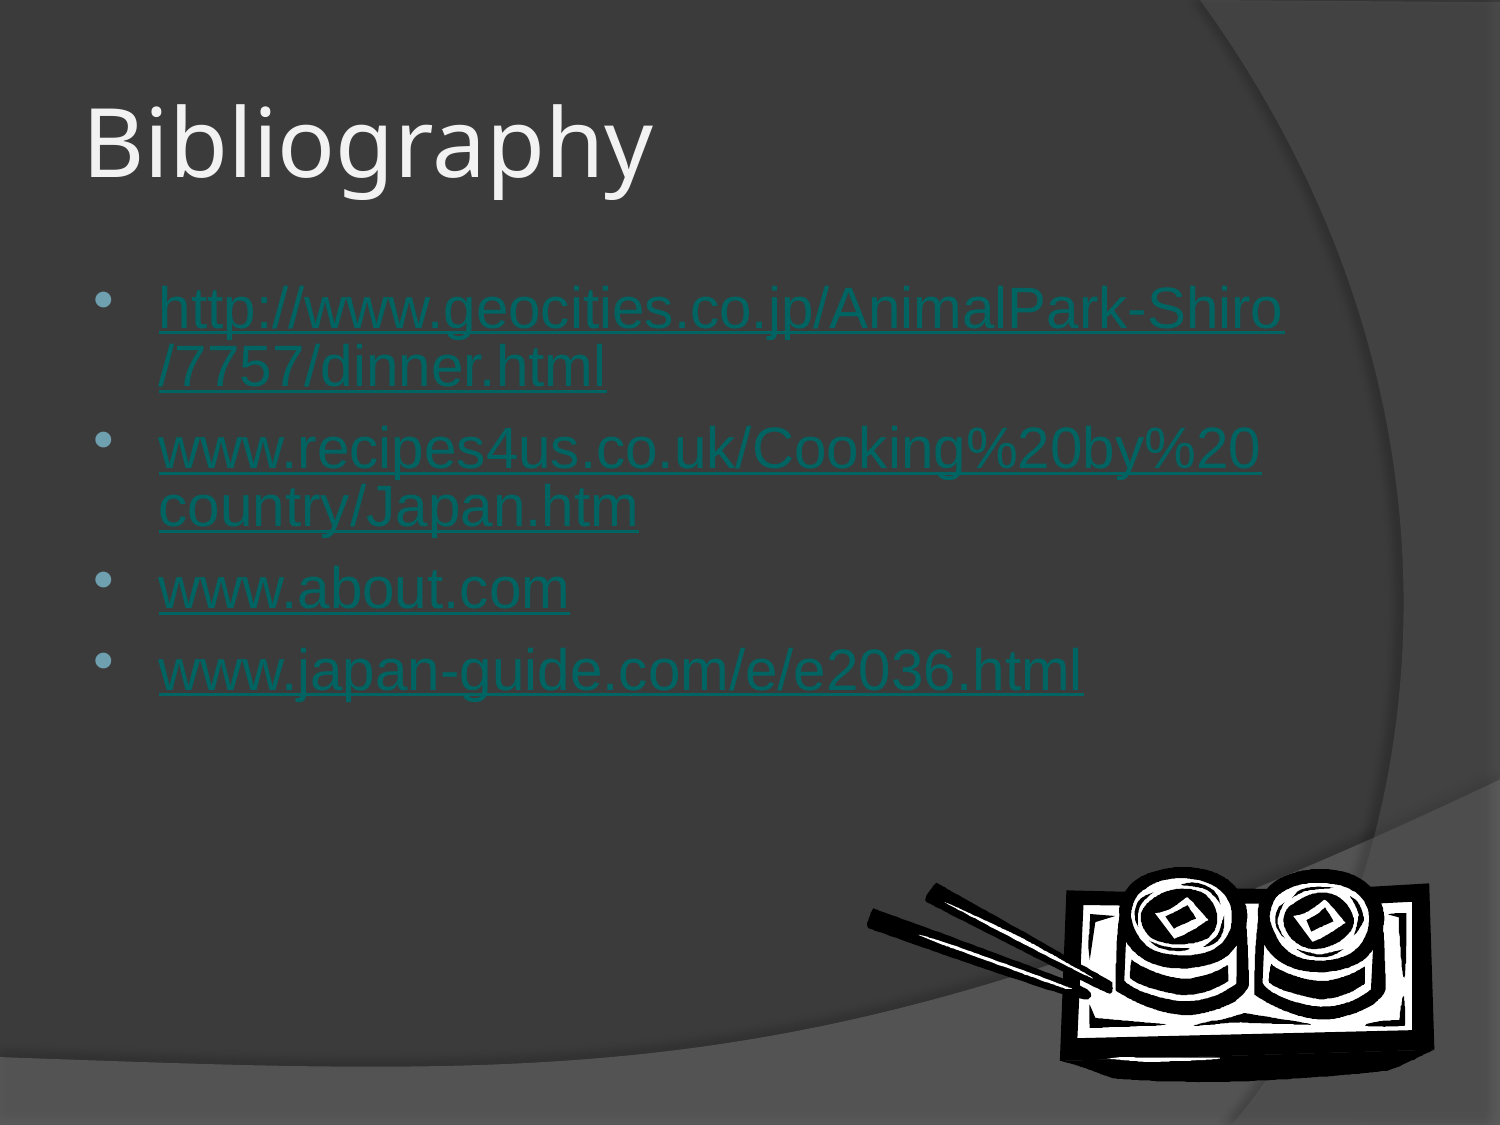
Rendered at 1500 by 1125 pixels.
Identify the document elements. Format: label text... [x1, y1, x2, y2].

list http://www.geocities.co.jp/AnimalPark-Shiro/7757/dinner.html www.recipes4us.co.uk/Cooking%20by%20country/Japan.htm www.about.com www.japan-guide.com/e/e2036.html [75, 262, 1300, 1005]
title Bibliography [75, 45, 1300, 233]
picture [866, 866, 1435, 1083]
